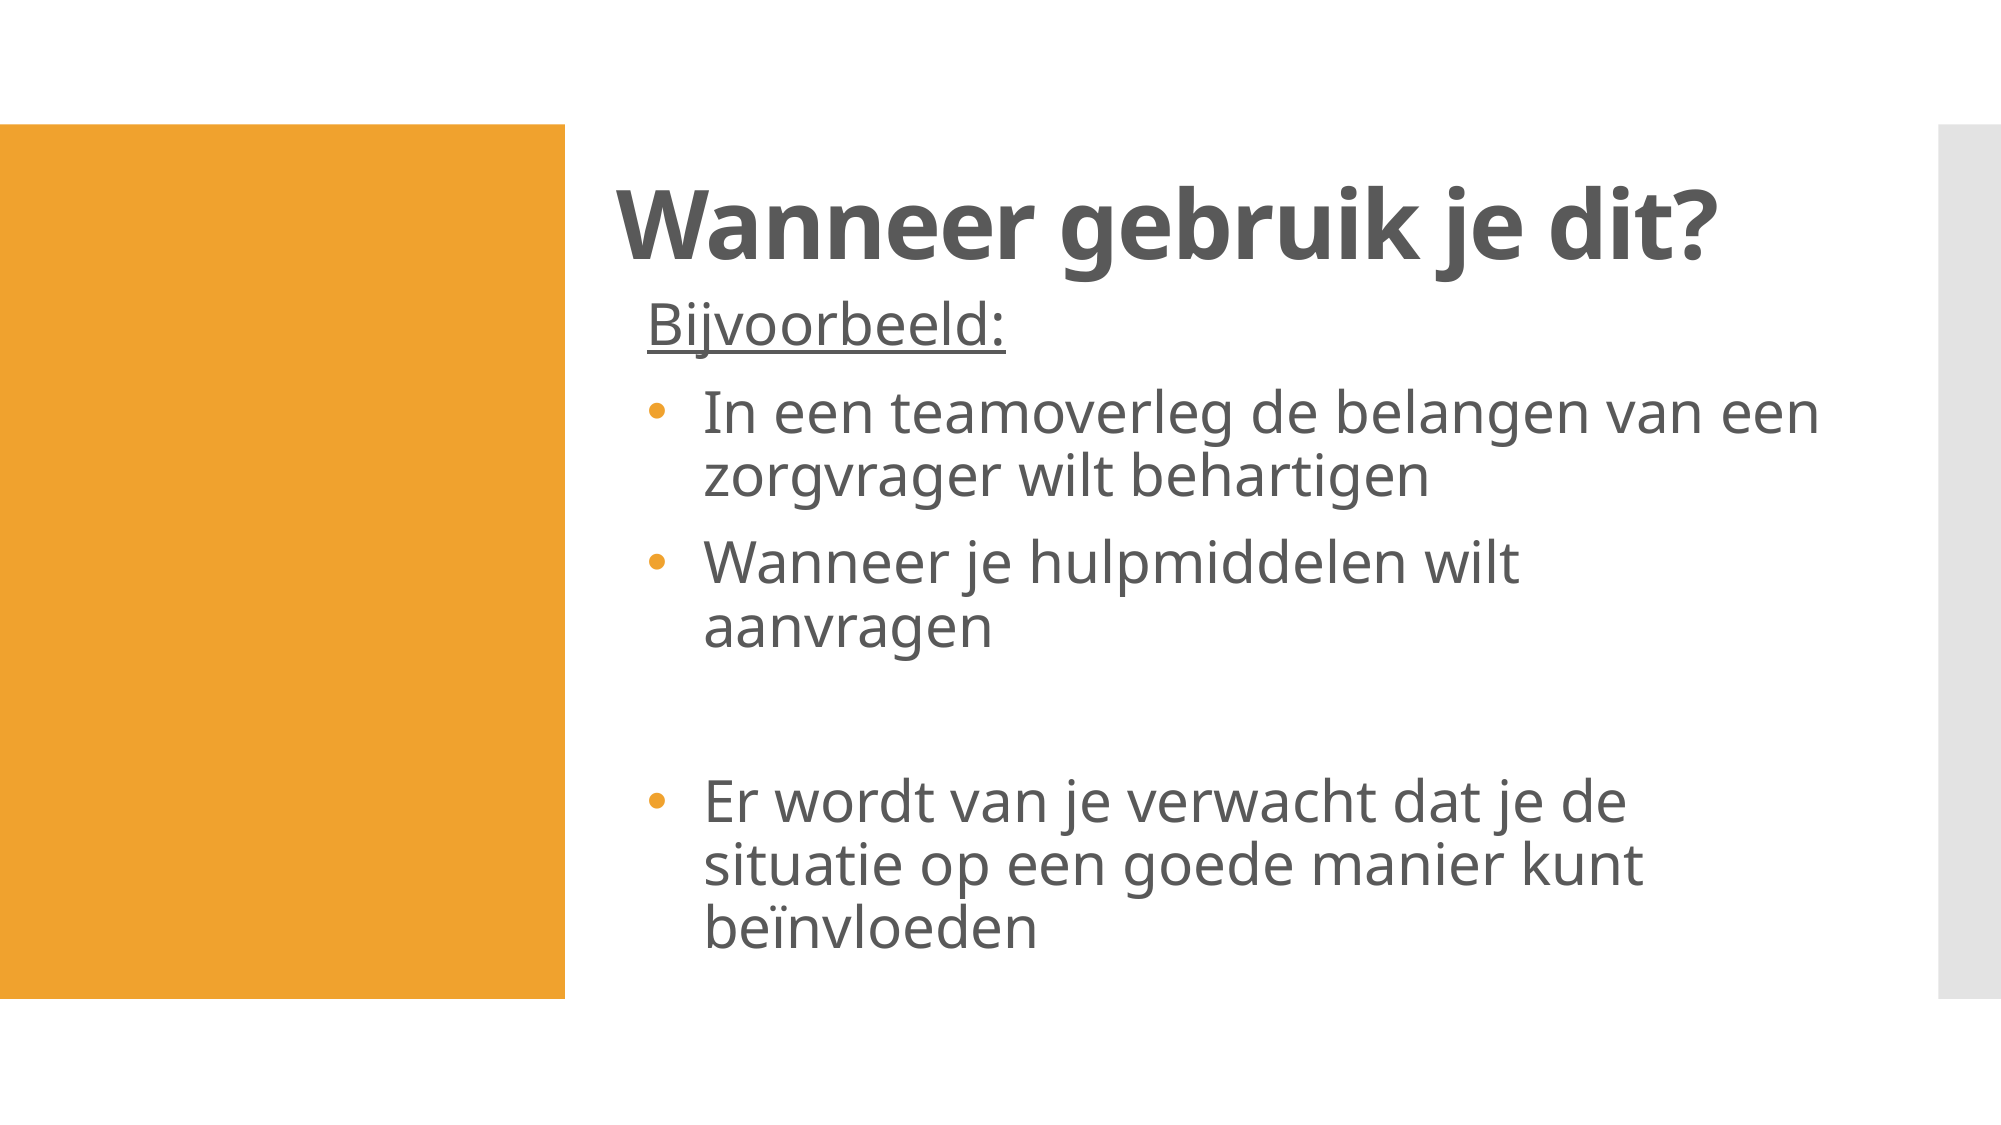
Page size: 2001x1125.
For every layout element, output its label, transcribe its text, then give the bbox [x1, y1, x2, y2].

title Wanneer gebruik je dit? [601, 108, 1914, 288]
list Bijvoorbeeld: In een teamoverleg de belangen van een zorgvrager wilt behartigen Wanneer je hulpmiddelen wilt aanvragen Er wordt van je verwacht dat je de situatie op een goede manier kunt beïnvloeden [631, 287, 1838, 1025]
